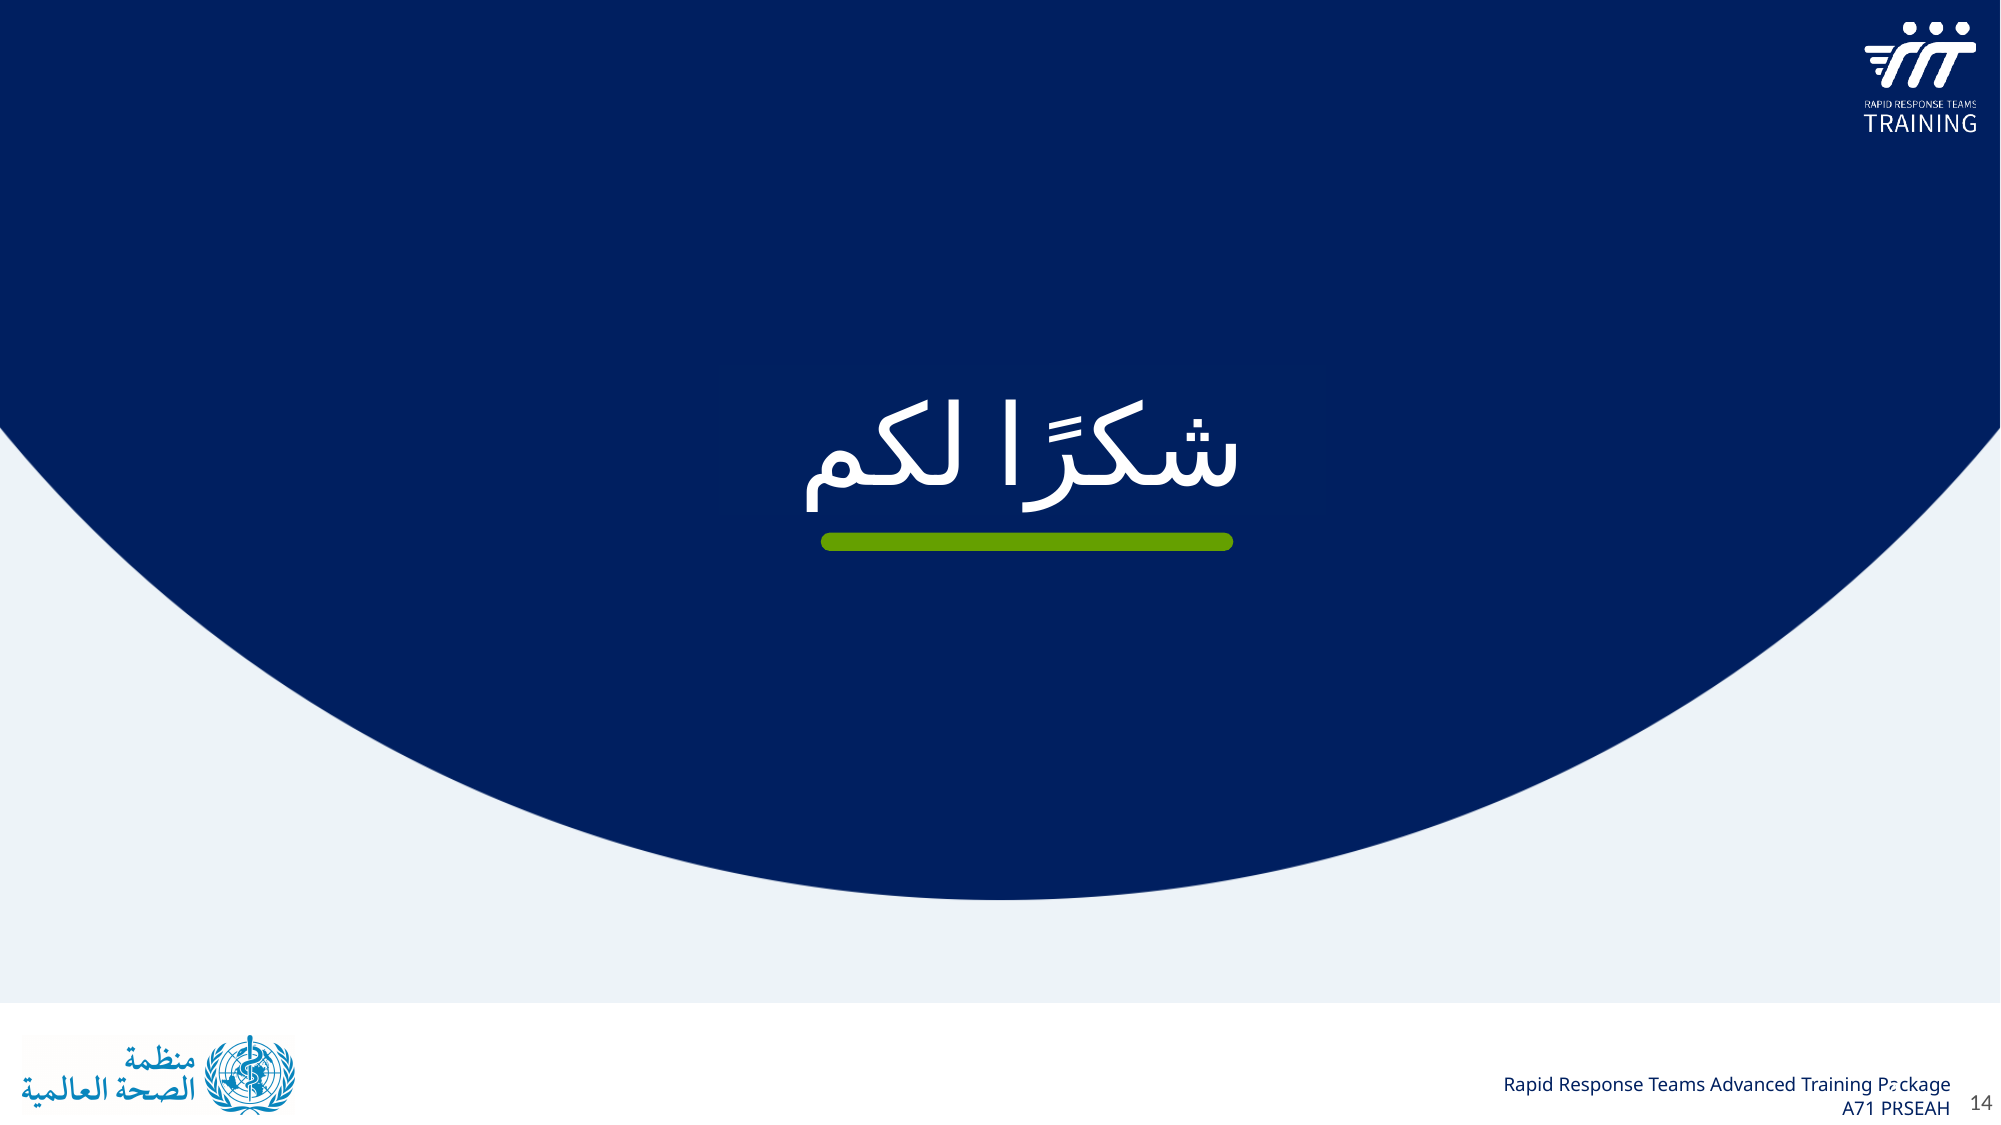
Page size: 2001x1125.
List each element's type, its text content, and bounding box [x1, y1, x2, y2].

picture [252, 1050, 258, 1059]
picture [22, 1035, 295, 1115]
text_box شكرًا لكم [718, 364, 1327, 515]
picture [0, 0, 2001, 1003]
slide_number 14 [1882, 1037, 1930, 1092]
